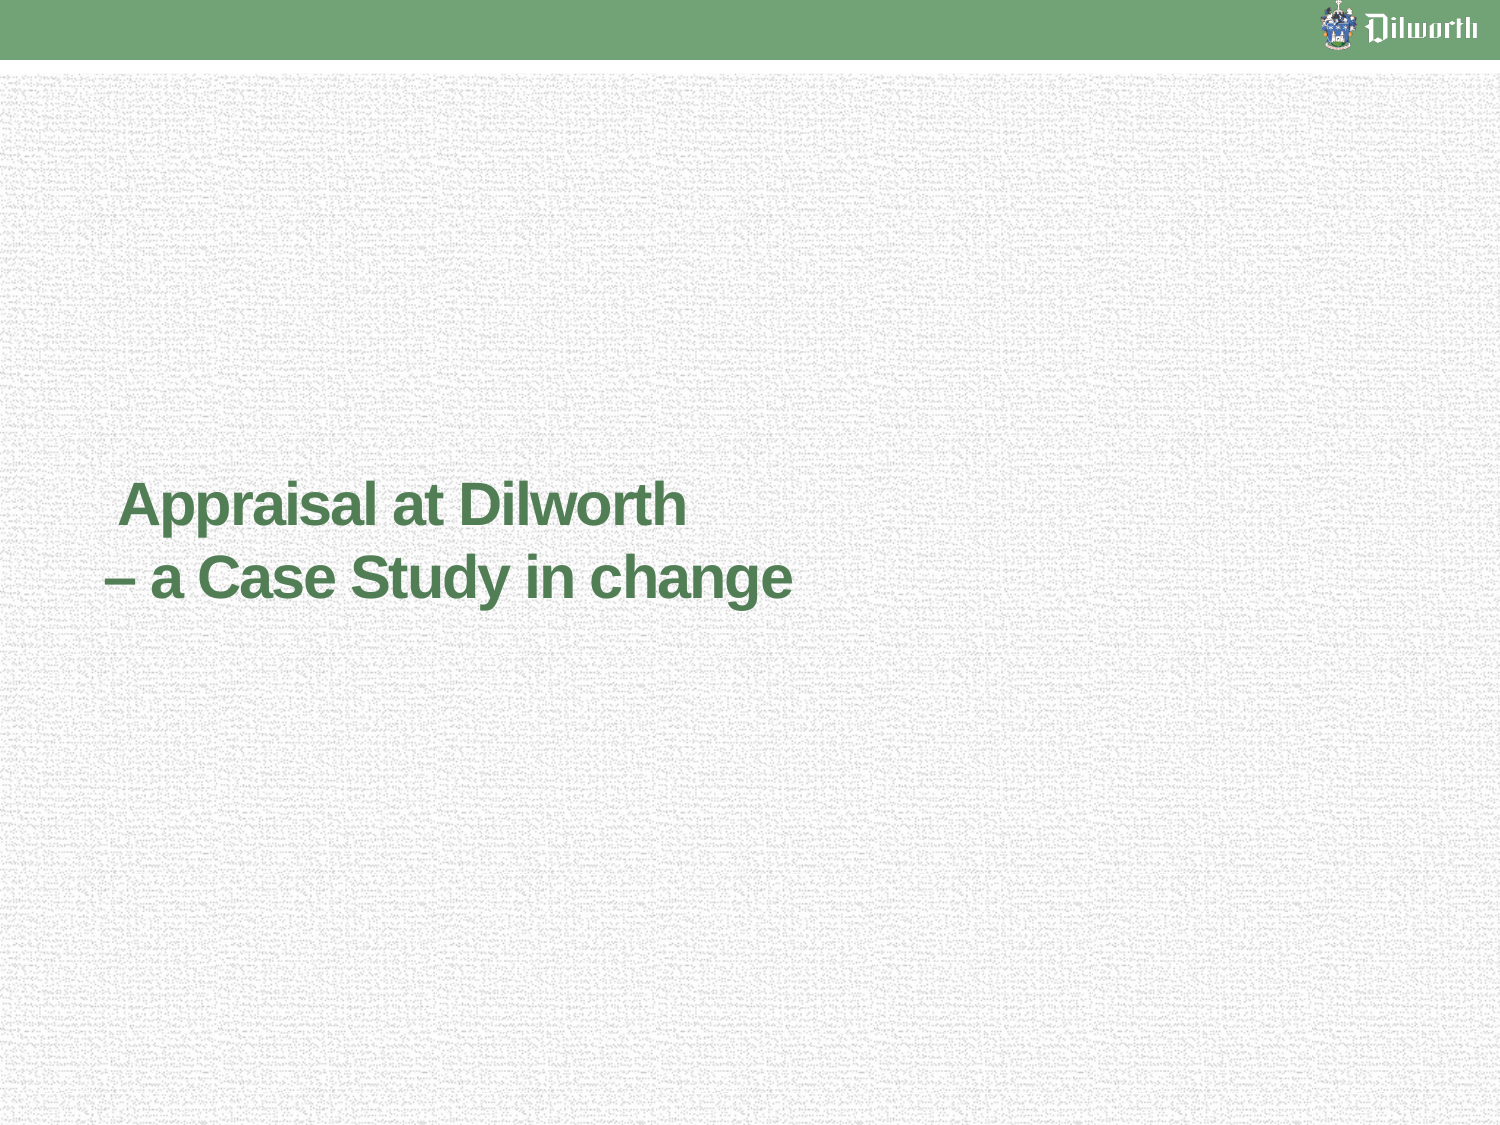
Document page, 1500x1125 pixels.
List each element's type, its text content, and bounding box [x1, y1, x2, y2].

title Appraisal at Dilworth – a Case Study in change [88, 456, 1439, 619]
picture [1304, 0, 1492, 65]
